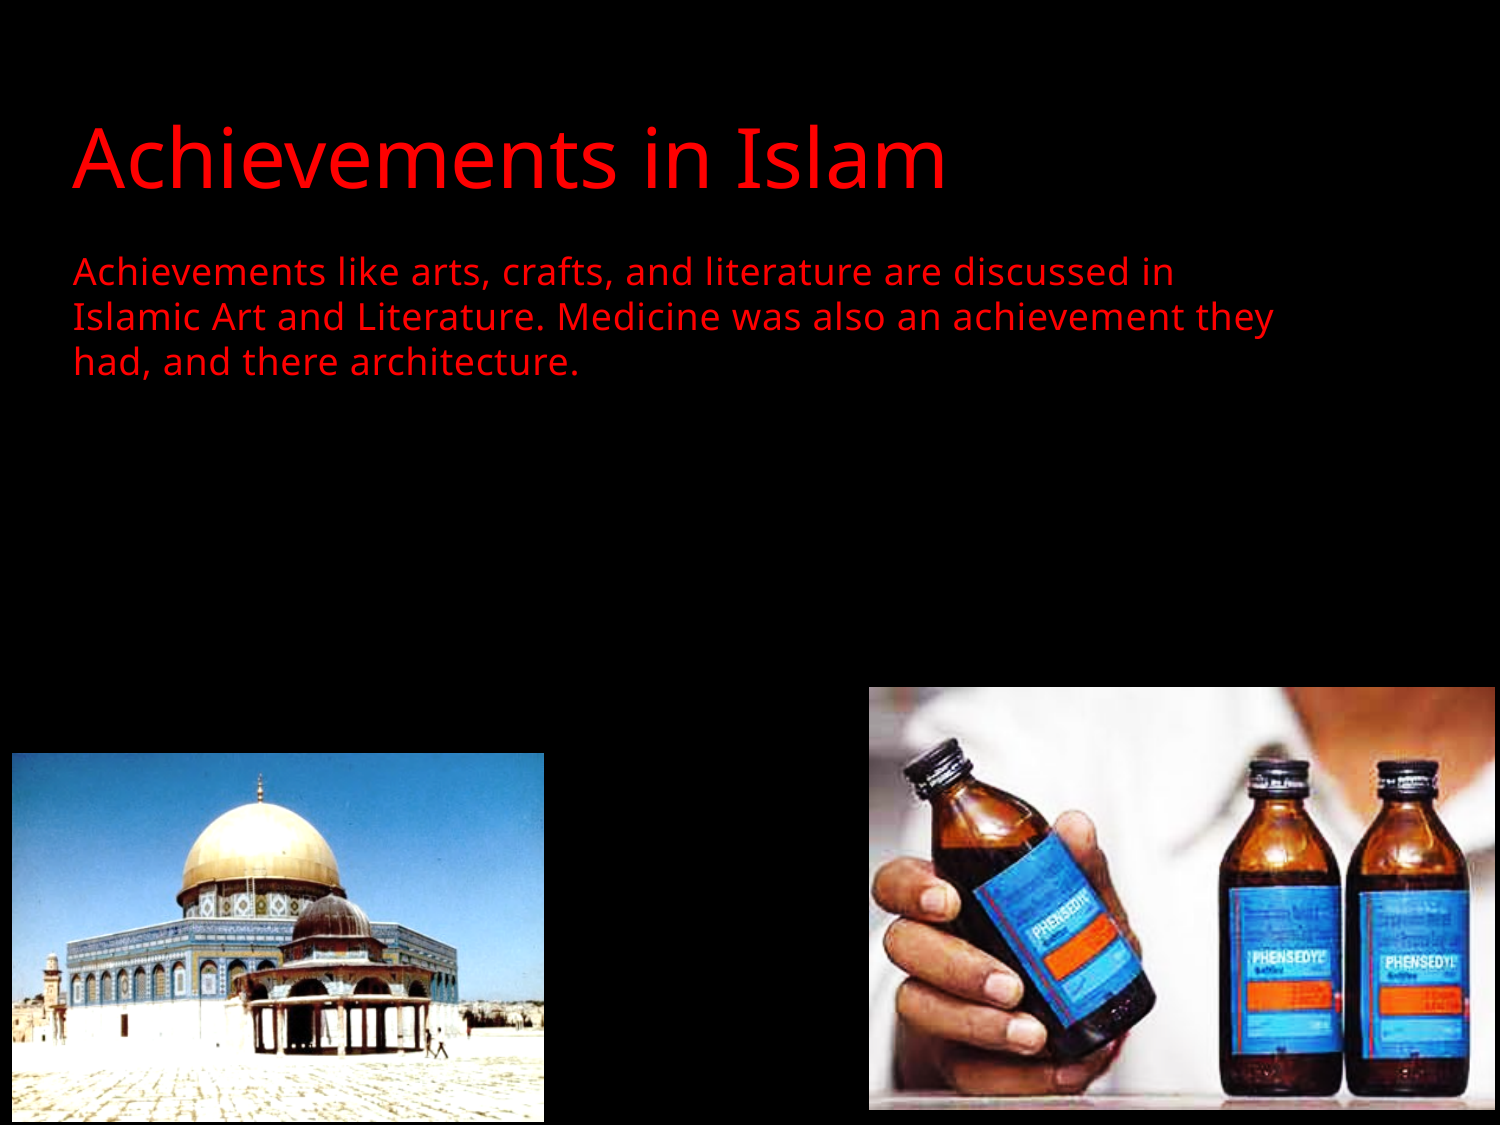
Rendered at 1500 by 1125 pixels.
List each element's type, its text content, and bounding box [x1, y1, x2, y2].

picture [12, 752, 545, 1122]
title Achievements in Islam [57, 37, 1318, 213]
picture [869, 687, 1495, 1110]
list Achievements like arts, crafts, and literature are discussed in Islamic Art and Literature. Medicine was also an achievement they had, and there architecture. [57, 240, 1318, 1016]
